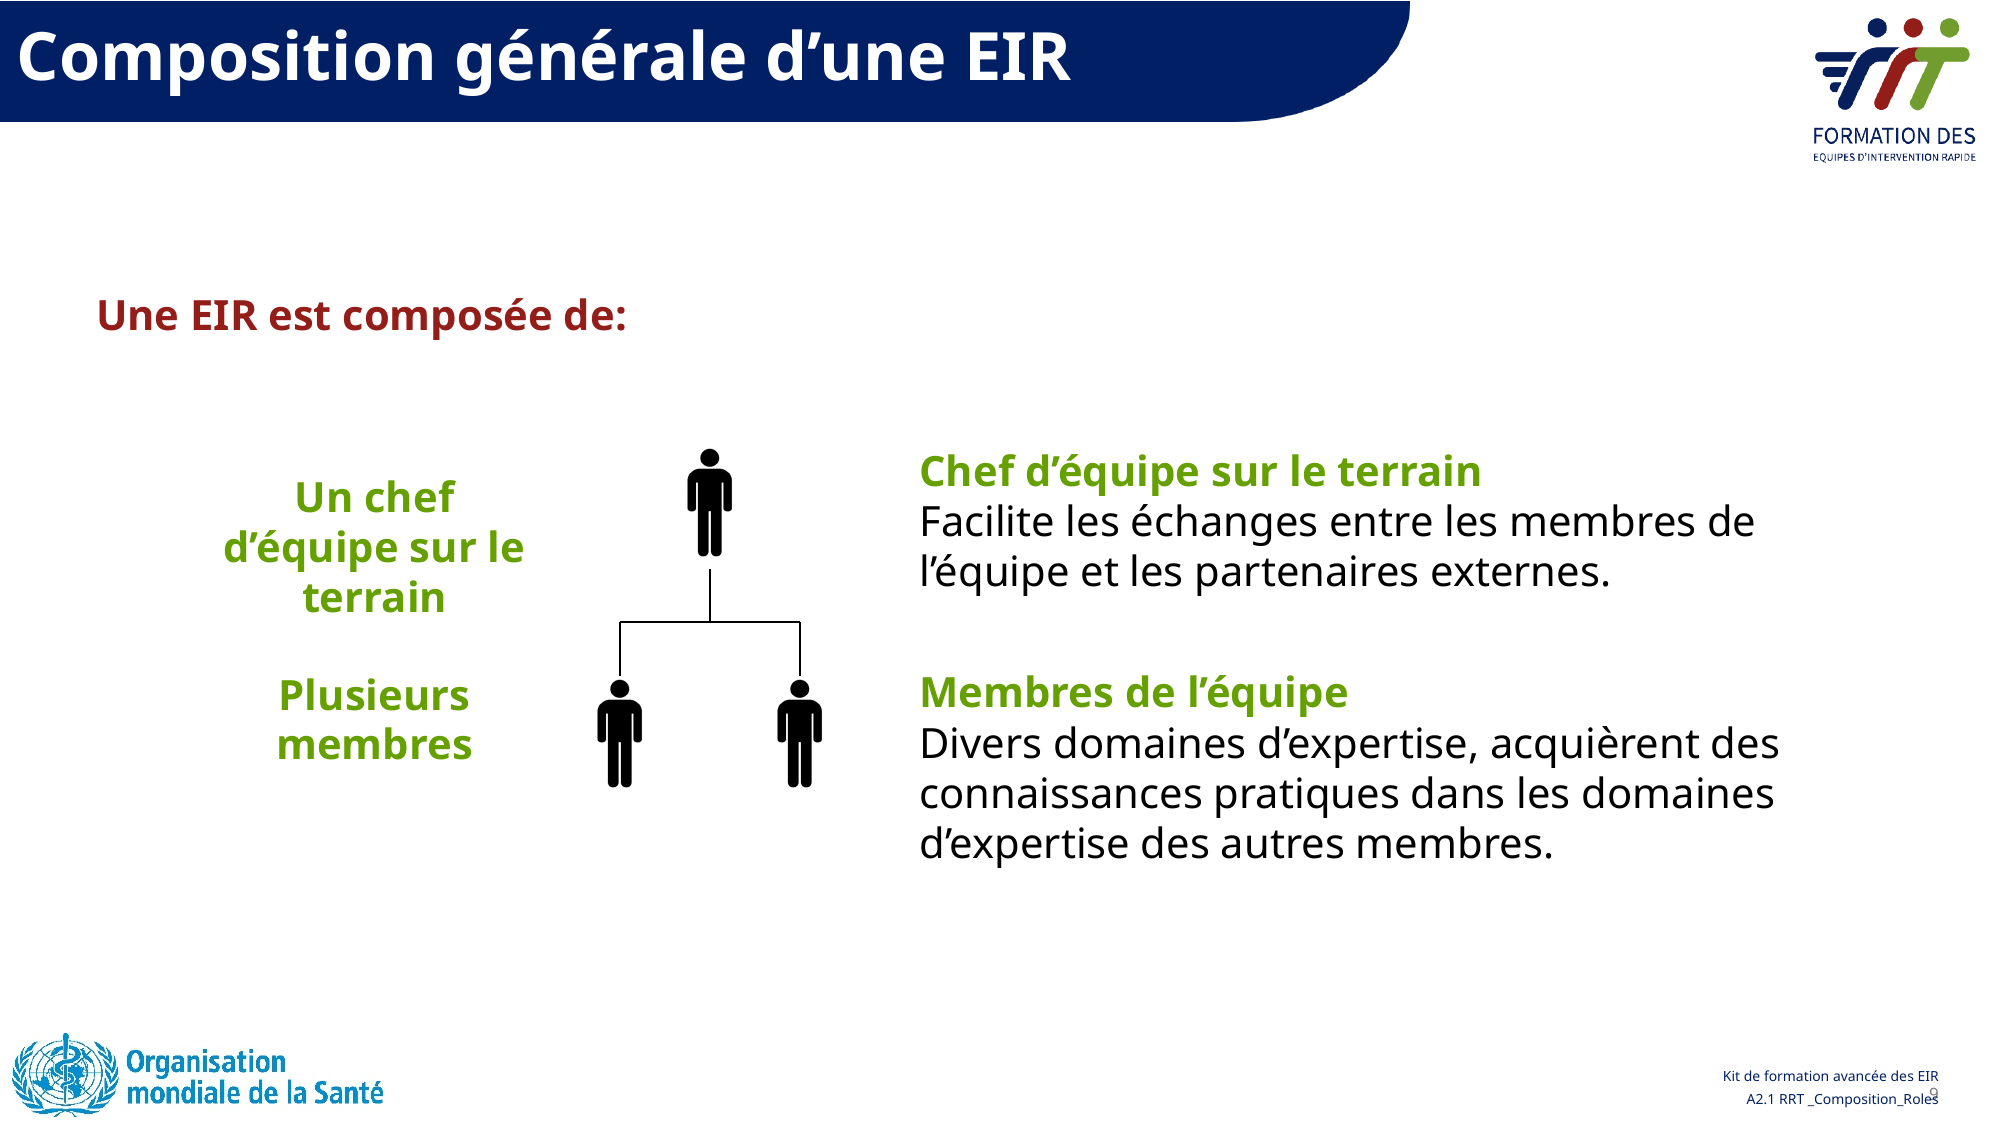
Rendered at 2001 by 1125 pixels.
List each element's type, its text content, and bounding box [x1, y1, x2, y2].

text_box Plusieurs membres [227, 660, 522, 776]
text_box Un chef d’équipe sur le terrain [190, 463, 559, 629]
picture [1813, 17, 1976, 163]
text_box Chef d’équipe sur le terrain Facilite les échanges entre les membres de l’équipe et les partenaires externes. [904, 437, 1921, 603]
text_box Une EIR est composée de: [81, 281, 1803, 347]
picture [592, 678, 647, 788]
title Composition générale d’une EIR [2, 6, 1803, 194]
picture [12, 1033, 383, 1117]
picture [374, 1090, 383, 1100]
picture [682, 448, 737, 557]
text_box Membres de l’équipe Divers domaines d’expertise, acquièrent des connaissances pratiques dans les domaines d’expertise des autres membres. [904, 608, 1862, 874]
picture [772, 678, 827, 788]
picture [0, 1, 1410, 122]
